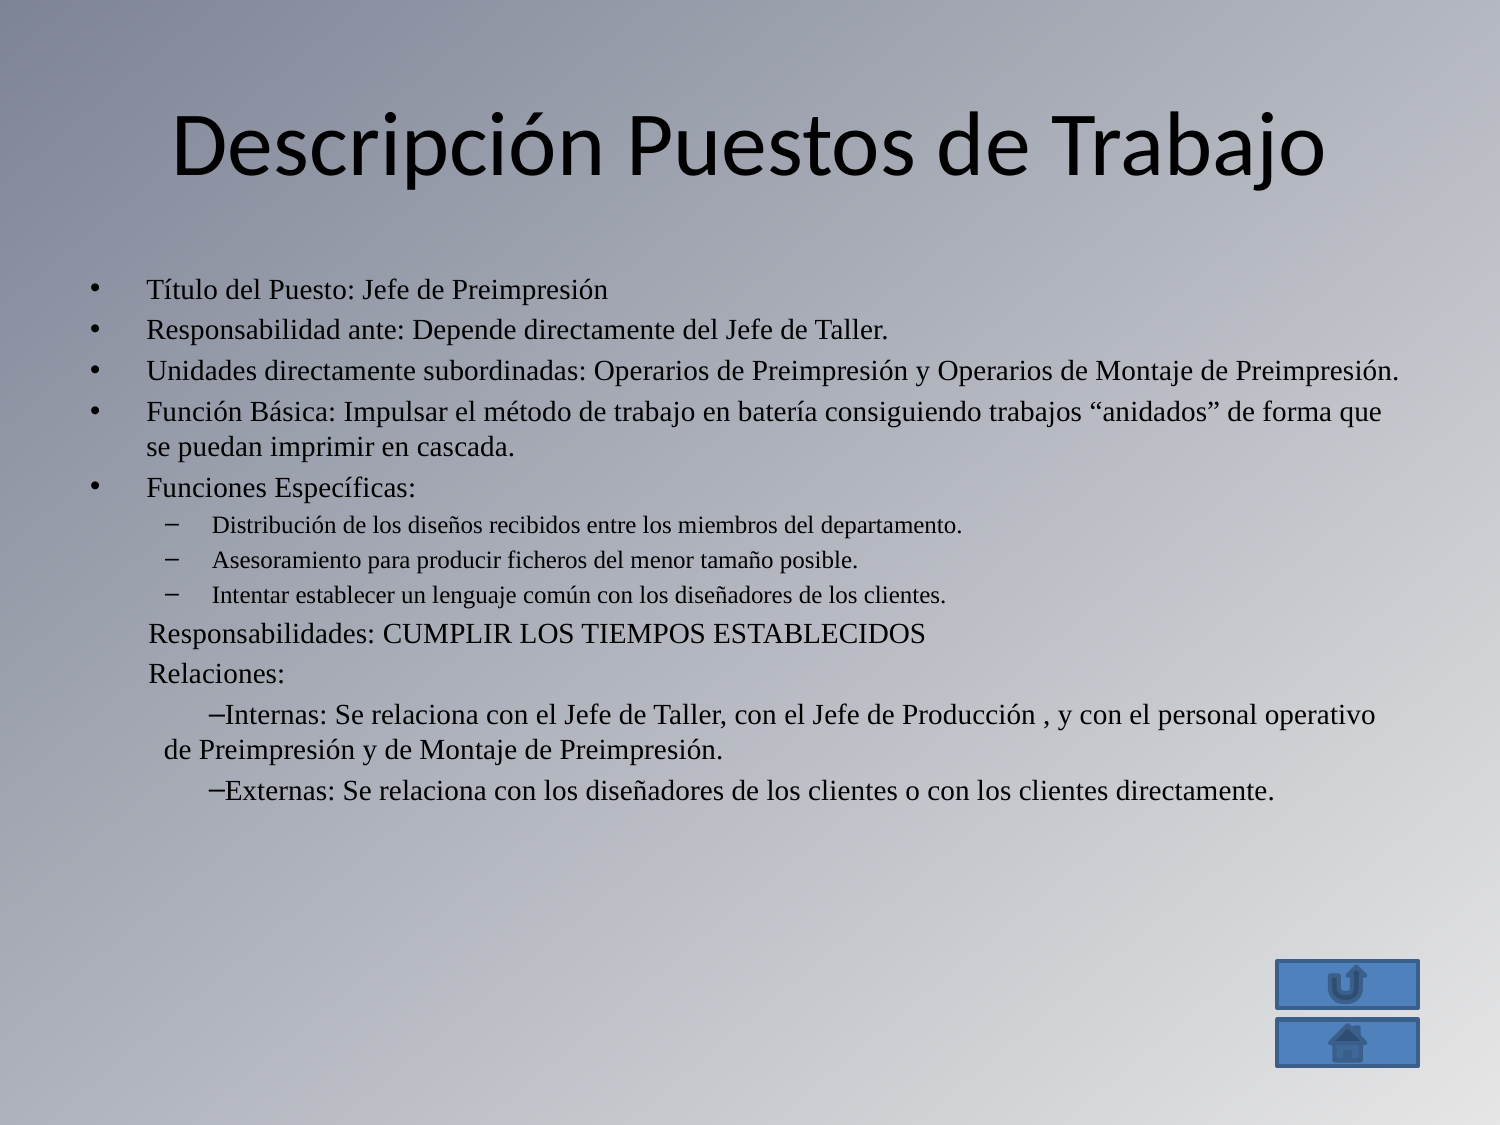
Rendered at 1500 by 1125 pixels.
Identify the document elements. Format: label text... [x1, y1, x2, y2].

title Descripción Puestos de Trabajo [75, 45, 1425, 233]
list Título del Puesto: Jefe de Preimpresión Responsabilidad ante: Depende directamente del Jefe de Taller. Unidades directamente subordinadas: Operarios de Preimpresión y Operarios de Montaje de Preimpresión. Función Básica: Impulsar el método de trabajo en batería consiguiendo trabajos “anidados” de forma que se puedan imprimir en cascada. Funciones Específicas: Distribución de los diseños recibidos entre los miembros del departamento. Asesoramiento para producir ficheros del menor tamaño posible. Intentar establecer un lenguaje común con los diseñadores de los clientes. Responsabilidades: CUMPLIR LOS TIEMPOS ESTABLECIDOS Relaciones: Internas: Se relaciona con el Jefe de Taller, con el Jefe de Producción , y con el personal operativo de Preimpresión y de Montaje de Preimpresión. Externas: Se relaciona con los diseñadores de los clientes o con los clientes directamente. [75, 262, 1425, 1005]
text_box [1275, 959, 1420, 1010]
text_box [1275, 1017, 1420, 1068]
